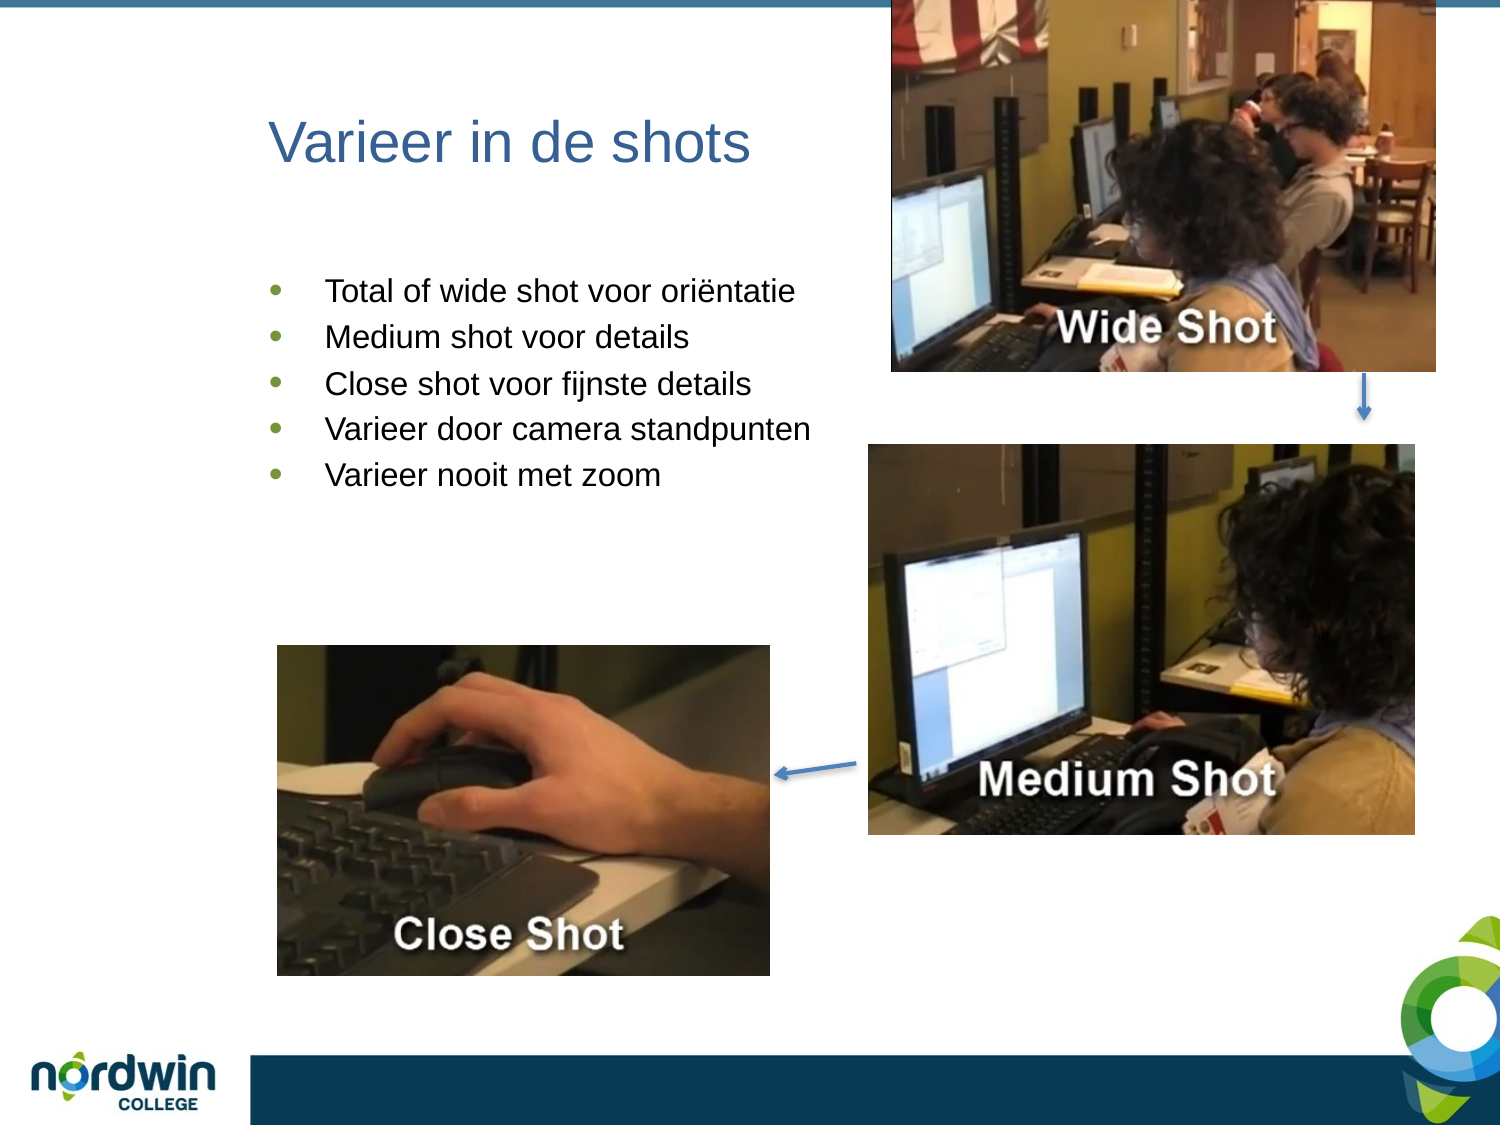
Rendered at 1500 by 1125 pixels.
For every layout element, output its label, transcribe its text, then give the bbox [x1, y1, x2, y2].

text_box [773, 762, 857, 776]
title Varieer in de shots [253, 45, 886, 233]
list Total of wide shot voor oriëntatie Medium shot voor details Close shot voor fijnste details Varieer door camera standpunten Varieer nooit met zoom [253, 262, 1425, 504]
picture [0, 0, 1500, 1125]
